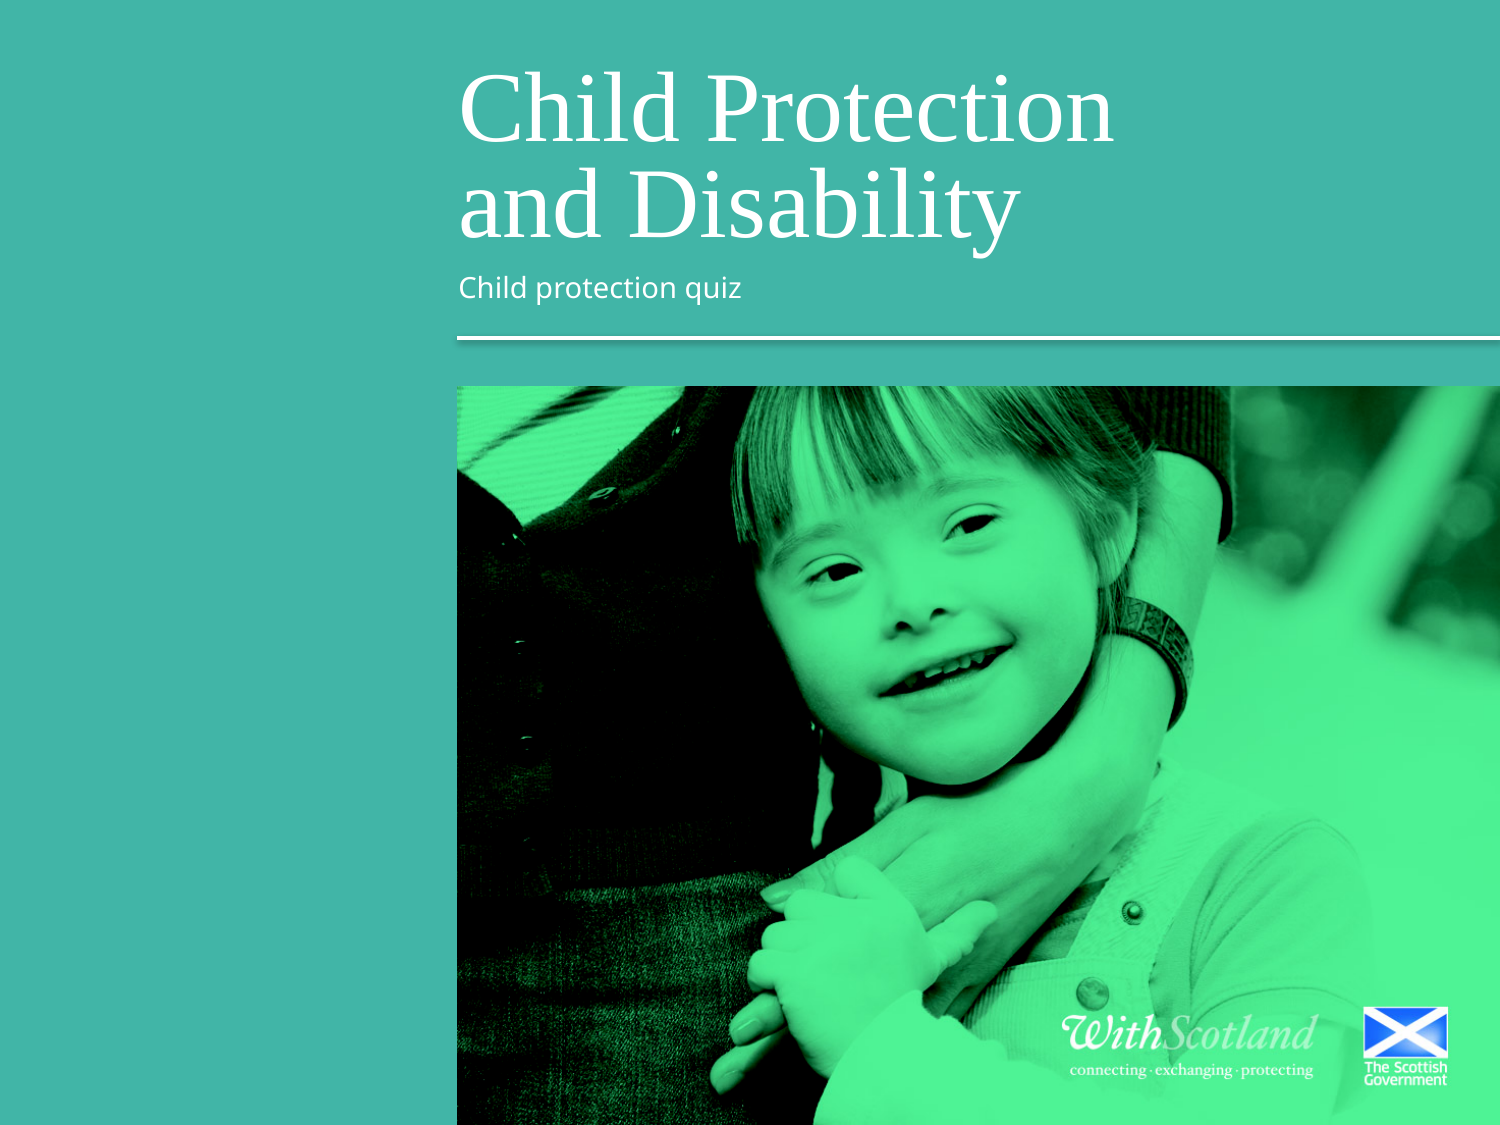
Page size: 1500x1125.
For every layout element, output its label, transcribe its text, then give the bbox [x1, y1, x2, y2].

picture [456, 386, 1500, 1125]
title Child Protection and Disability [443, 16, 1166, 261]
subtitle Child protection quiz [443, 261, 1494, 550]
